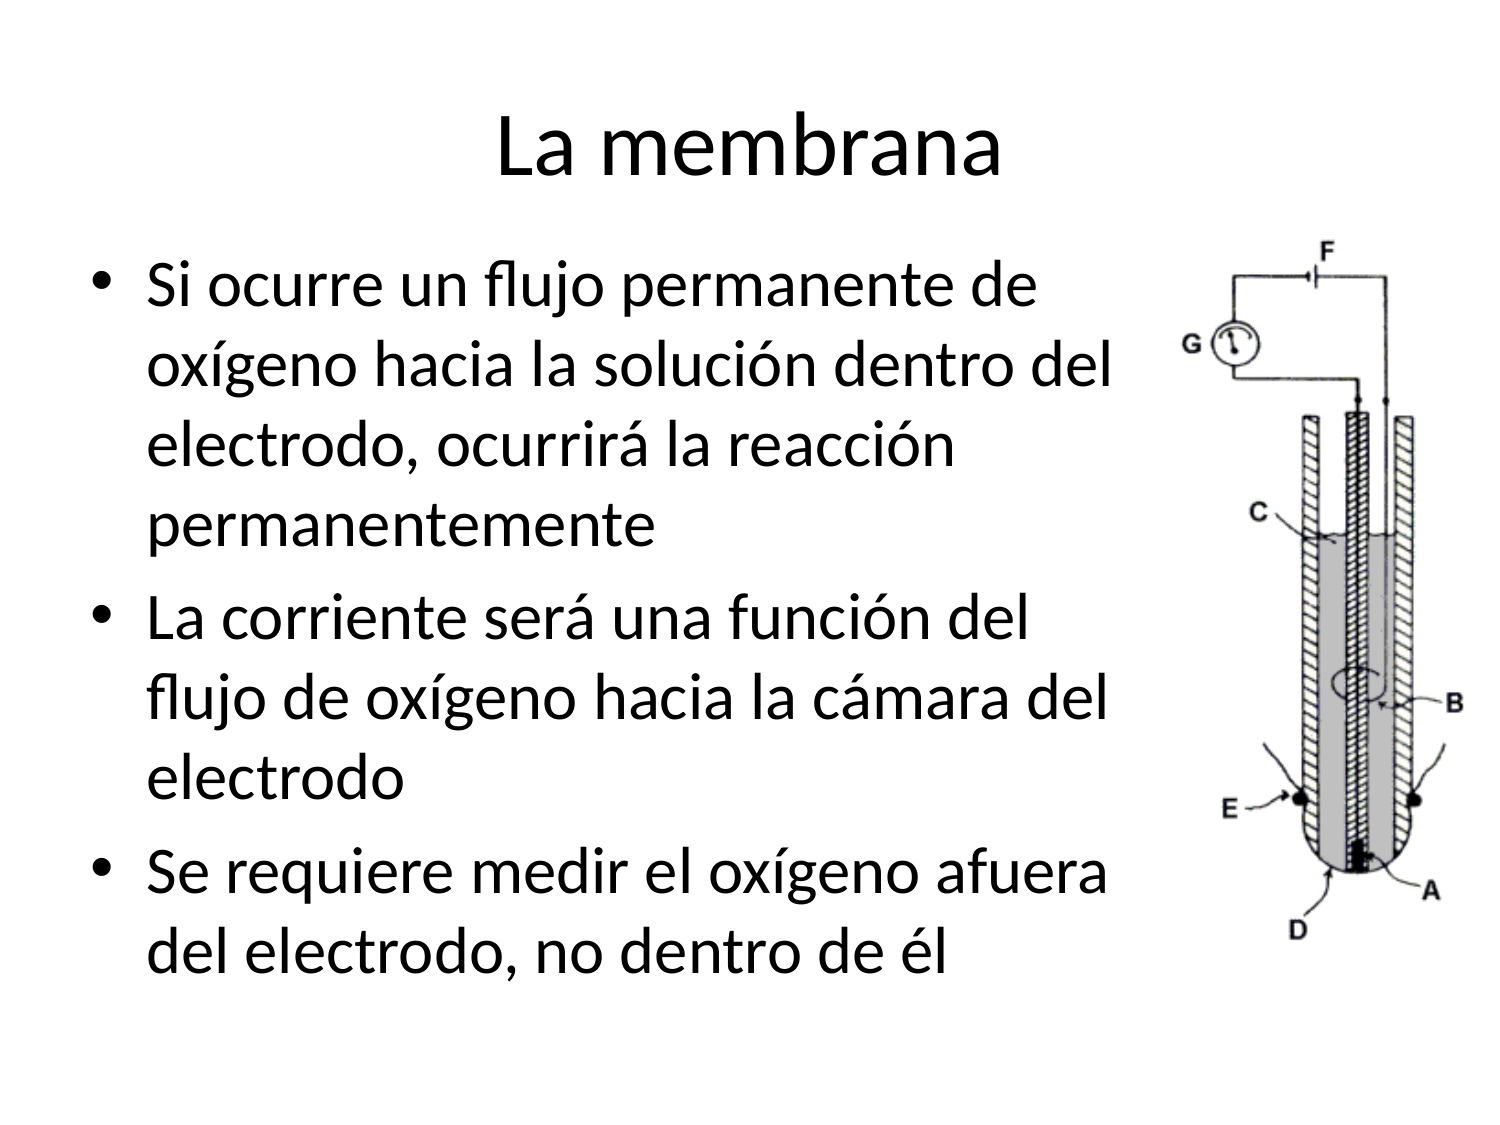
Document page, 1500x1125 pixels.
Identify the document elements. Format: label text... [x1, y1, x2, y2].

title La membrana [75, 45, 1425, 233]
picture [1172, 231, 1500, 965]
list Si ocurre un flujo permanente de oxígeno hacia la solución dentro del electrodo, ocurrirá la reacción permanentemente La corriente será una función del flujo de oxígeno hacia la cámara del electrodo Se requiere medir el oxígeno afuera del electrodo, no dentro de él [75, 231, 1164, 1071]
